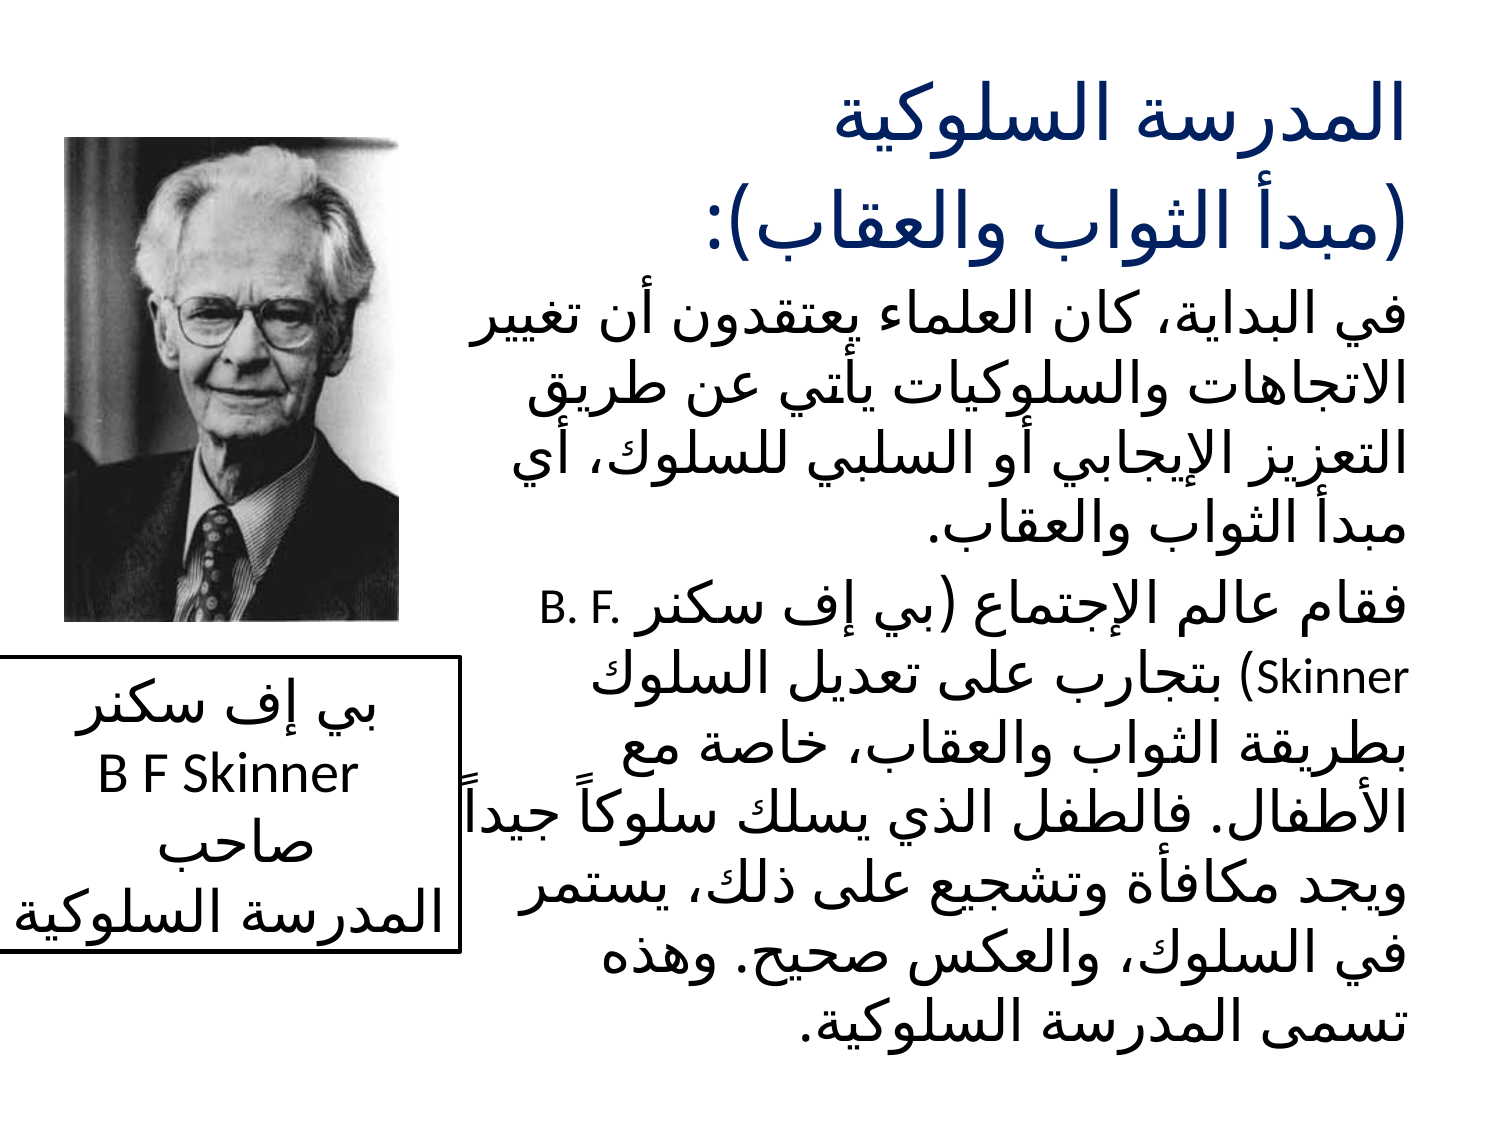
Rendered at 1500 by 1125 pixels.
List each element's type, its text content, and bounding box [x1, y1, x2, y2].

list المدرسة السلوكية (مبدأ الثواب والعقاب): في البداية، كان العلماء يعتقدون أن تغيير الاتجاهات والسلوكيات يأتي عن طريق التعزيز الإيجابي أو السلبي للسلوك، أي مبدأ الثواب والعقاب. فقام عالم الإجتماع (بي إف سكنر B. F. Skinner) بتجارب على تعديل السلوك بطريقة الثواب والعقاب، خاصة مع الأطفال. فالطفل الذي يسلك سلوكاً جيداً ويجد مكافأة وتشجيع على ذلك، يستمر في السلوك، والعكس صحيح. وهذه تسمى المدرسة السلوكية. [431, 54, 1425, 1071]
picture [64, 136, 399, 622]
text_box بي إف سكنر B F Skinner صاحب المدرسة السلوكية [0, 655, 462, 954]
